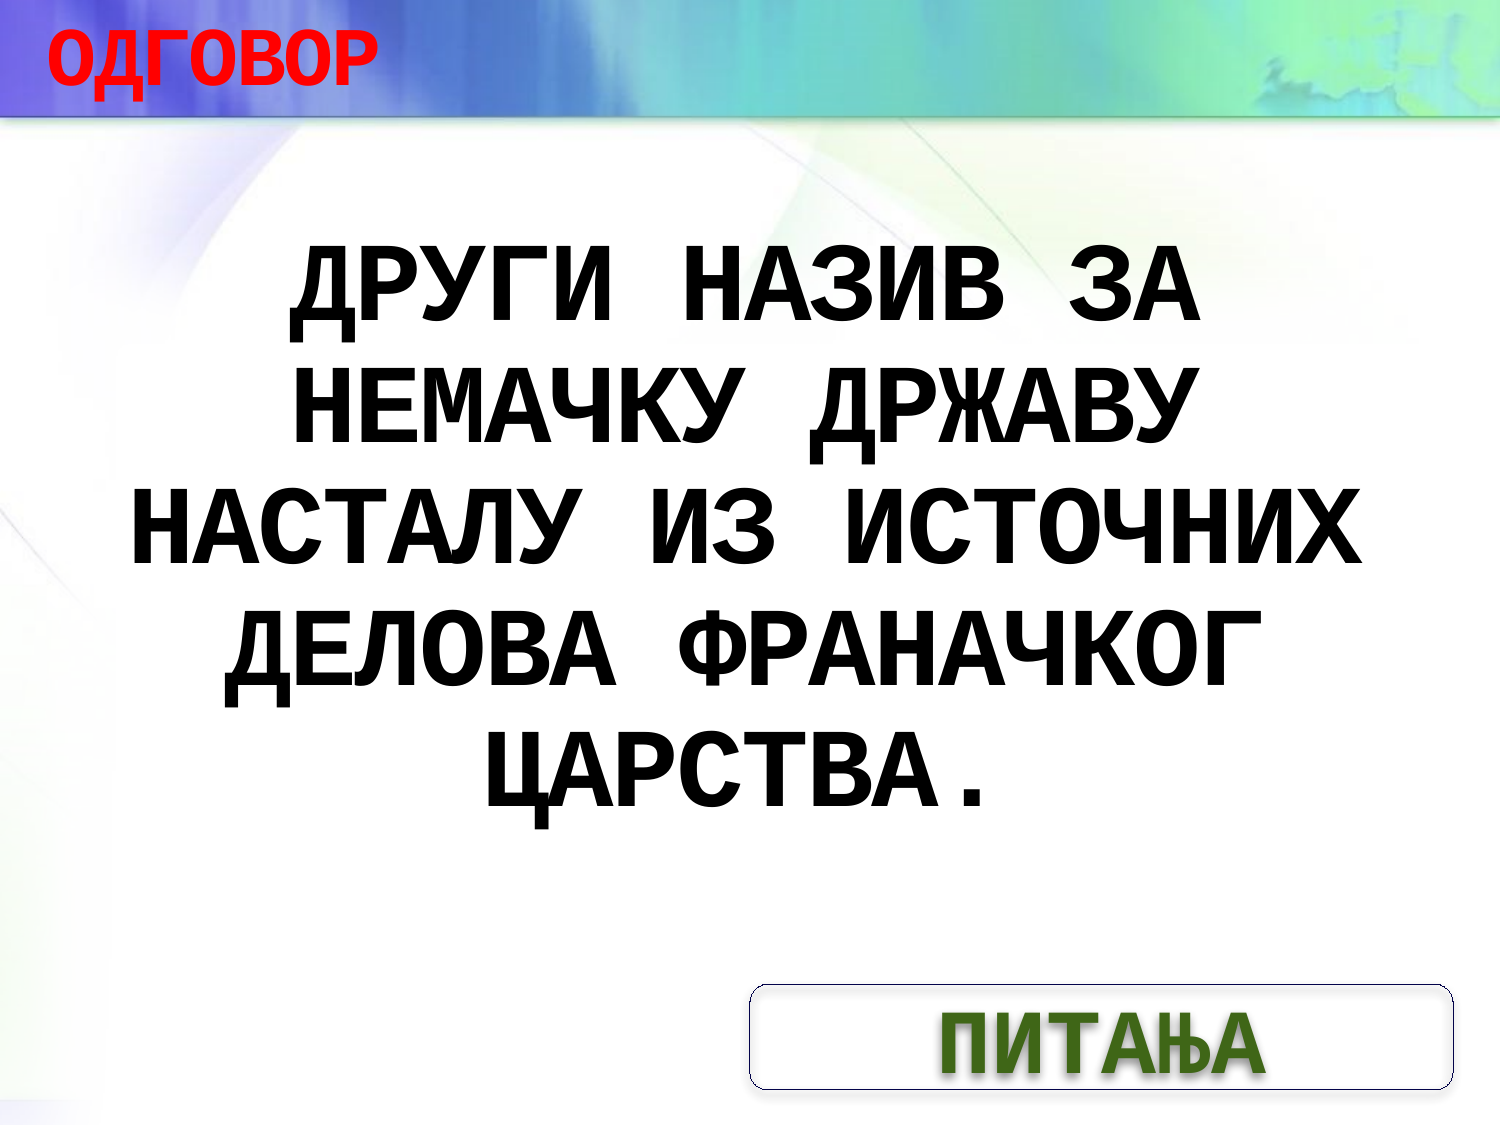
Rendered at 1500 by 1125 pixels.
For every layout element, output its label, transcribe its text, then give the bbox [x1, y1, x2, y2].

text_box ОДГОВОР [46, 0, 774, 118]
title ДРУГИ НАЗИВ ЗА НЕМАЧКУ ДРЖАВУ НАСТАЛУ ИЗ ИСТОЧНИХ ДЕЛОВА ФРАНАЧКОГ ЦАРСТВА. [58, 140, 1430, 914]
text_box ПИТАЊА [749, 984, 1454, 1090]
picture [0, 213, 1500, 1125]
text_box ПИТАЊА [0, 0, 1500, 213]
